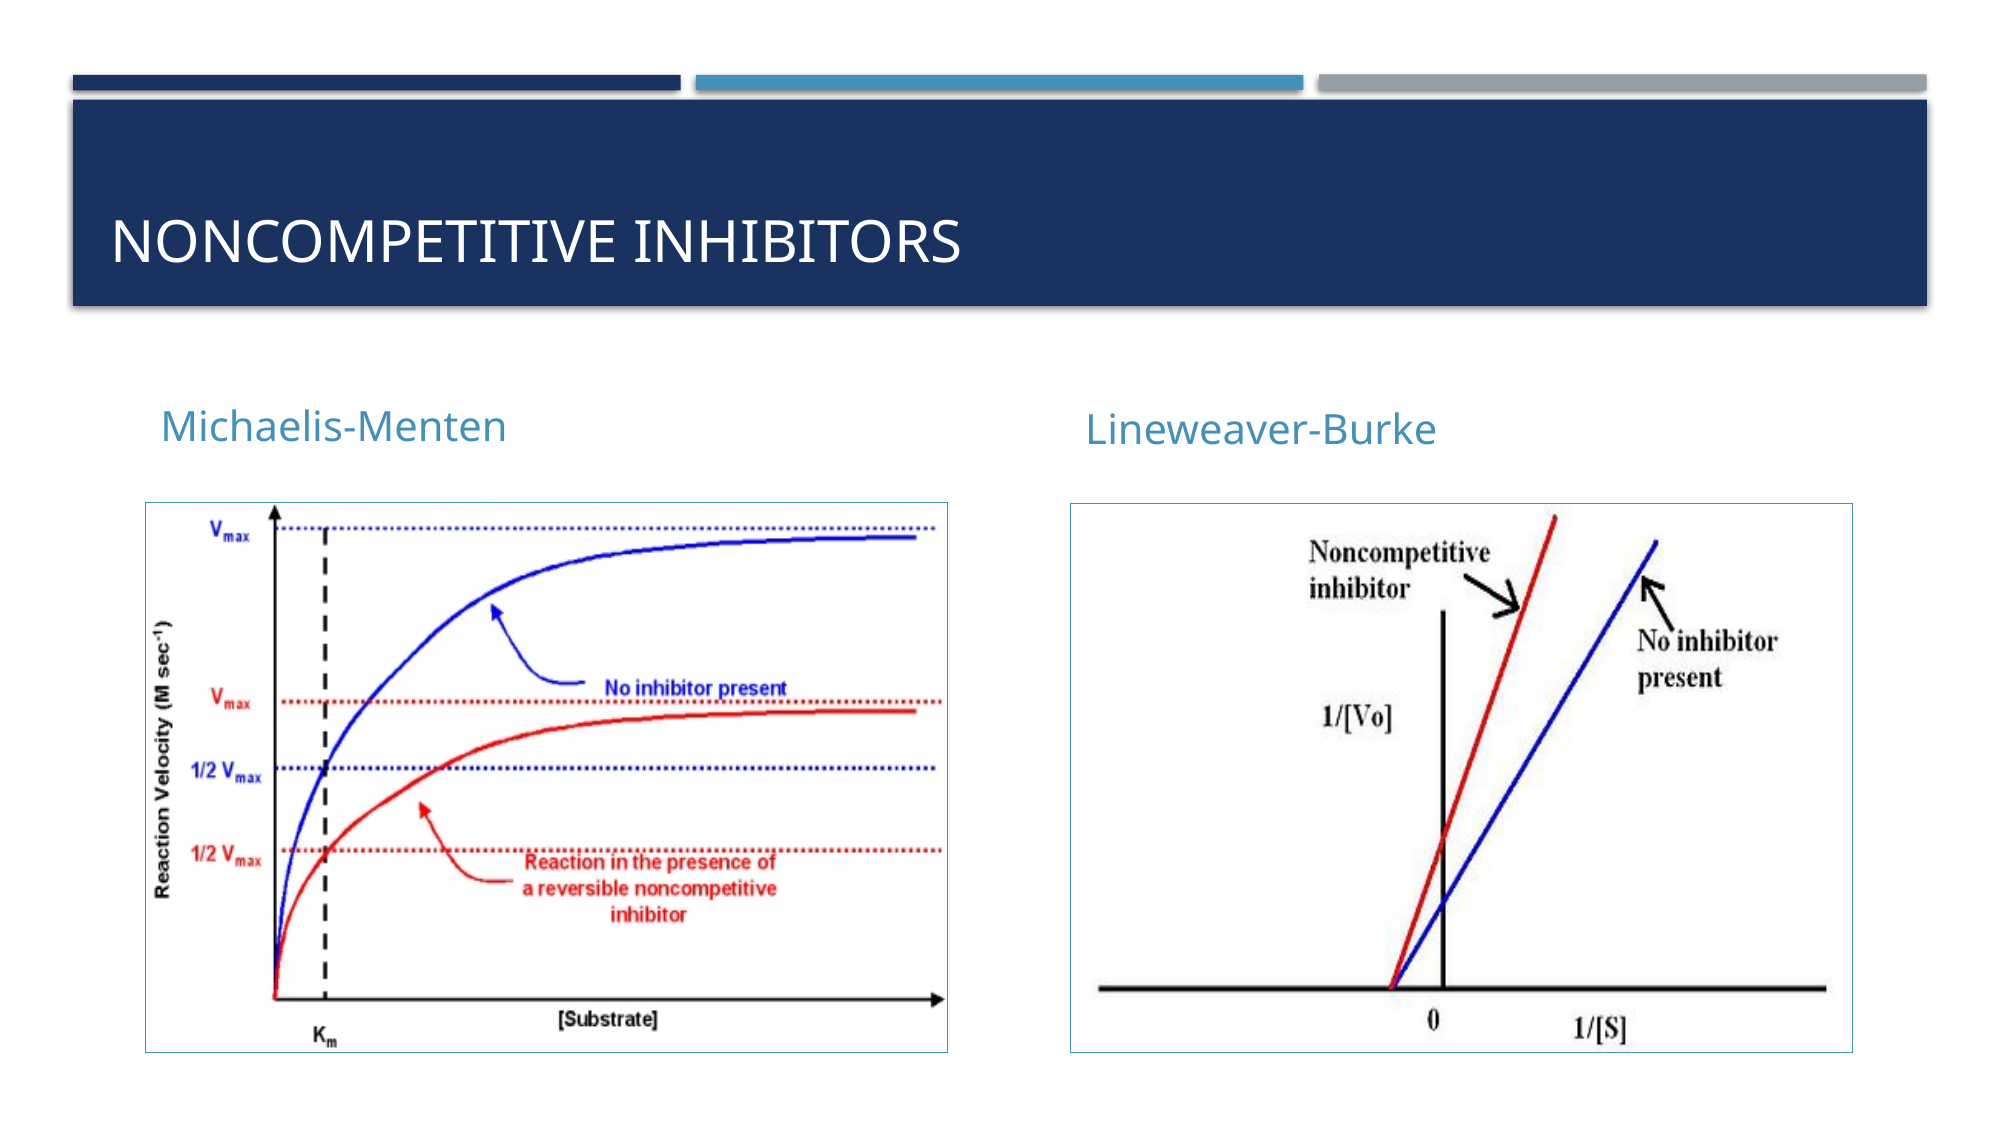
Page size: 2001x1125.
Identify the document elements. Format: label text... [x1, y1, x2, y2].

title NONCompetitive inhibitors [95, 119, 1905, 282]
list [1069, 502, 1854, 1053]
list Michaelis-Menten [145, 369, 980, 458]
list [144, 502, 949, 1053]
list Lineweaver-Burke [1070, 369, 1905, 460]
